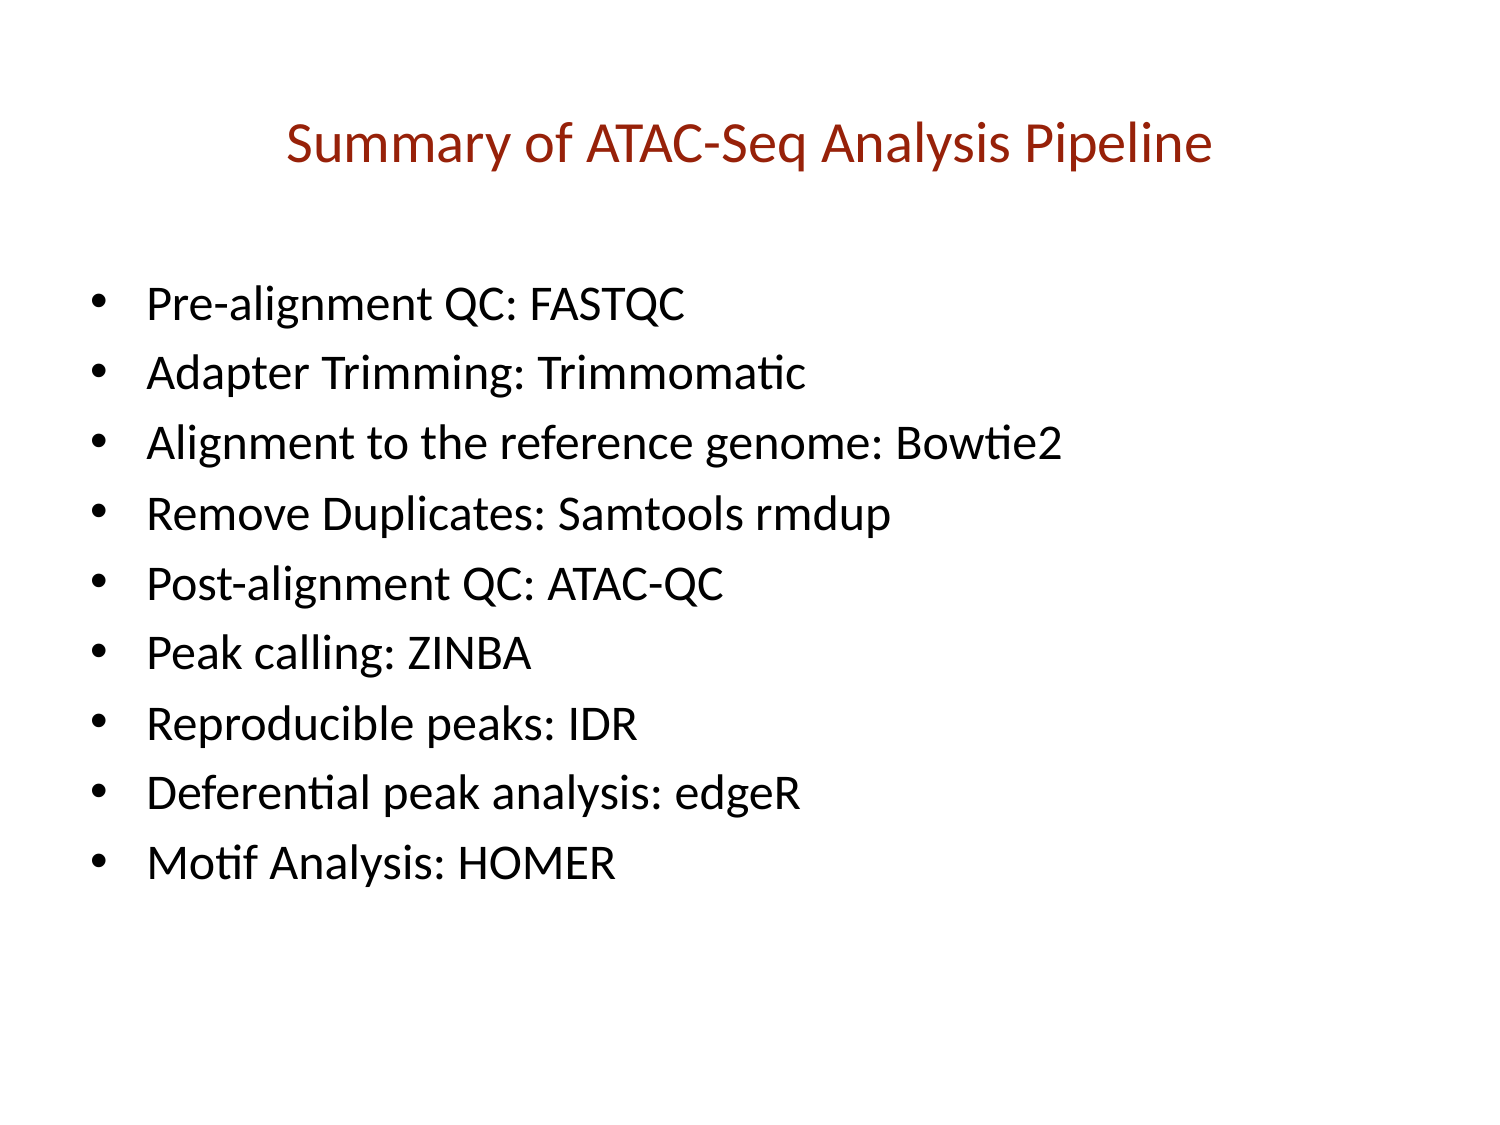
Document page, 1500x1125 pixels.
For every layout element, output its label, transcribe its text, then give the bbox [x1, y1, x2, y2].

title Summary of ATAC-Seq Analysis Pipeline [75, 45, 1425, 233]
list Pre-alignment QC: FASTQC Adapter Trimming: Trimmomatic Alignment to the reference genome: Bowtie2 Remove Duplicates: Samtools rmdup Post-alignment QC: ATAC-QC Peak calling: ZINBA Reproducible peaks: IDR Deferential peak analysis: edgeR Motif Analysis: HOMER [75, 262, 1425, 1005]
